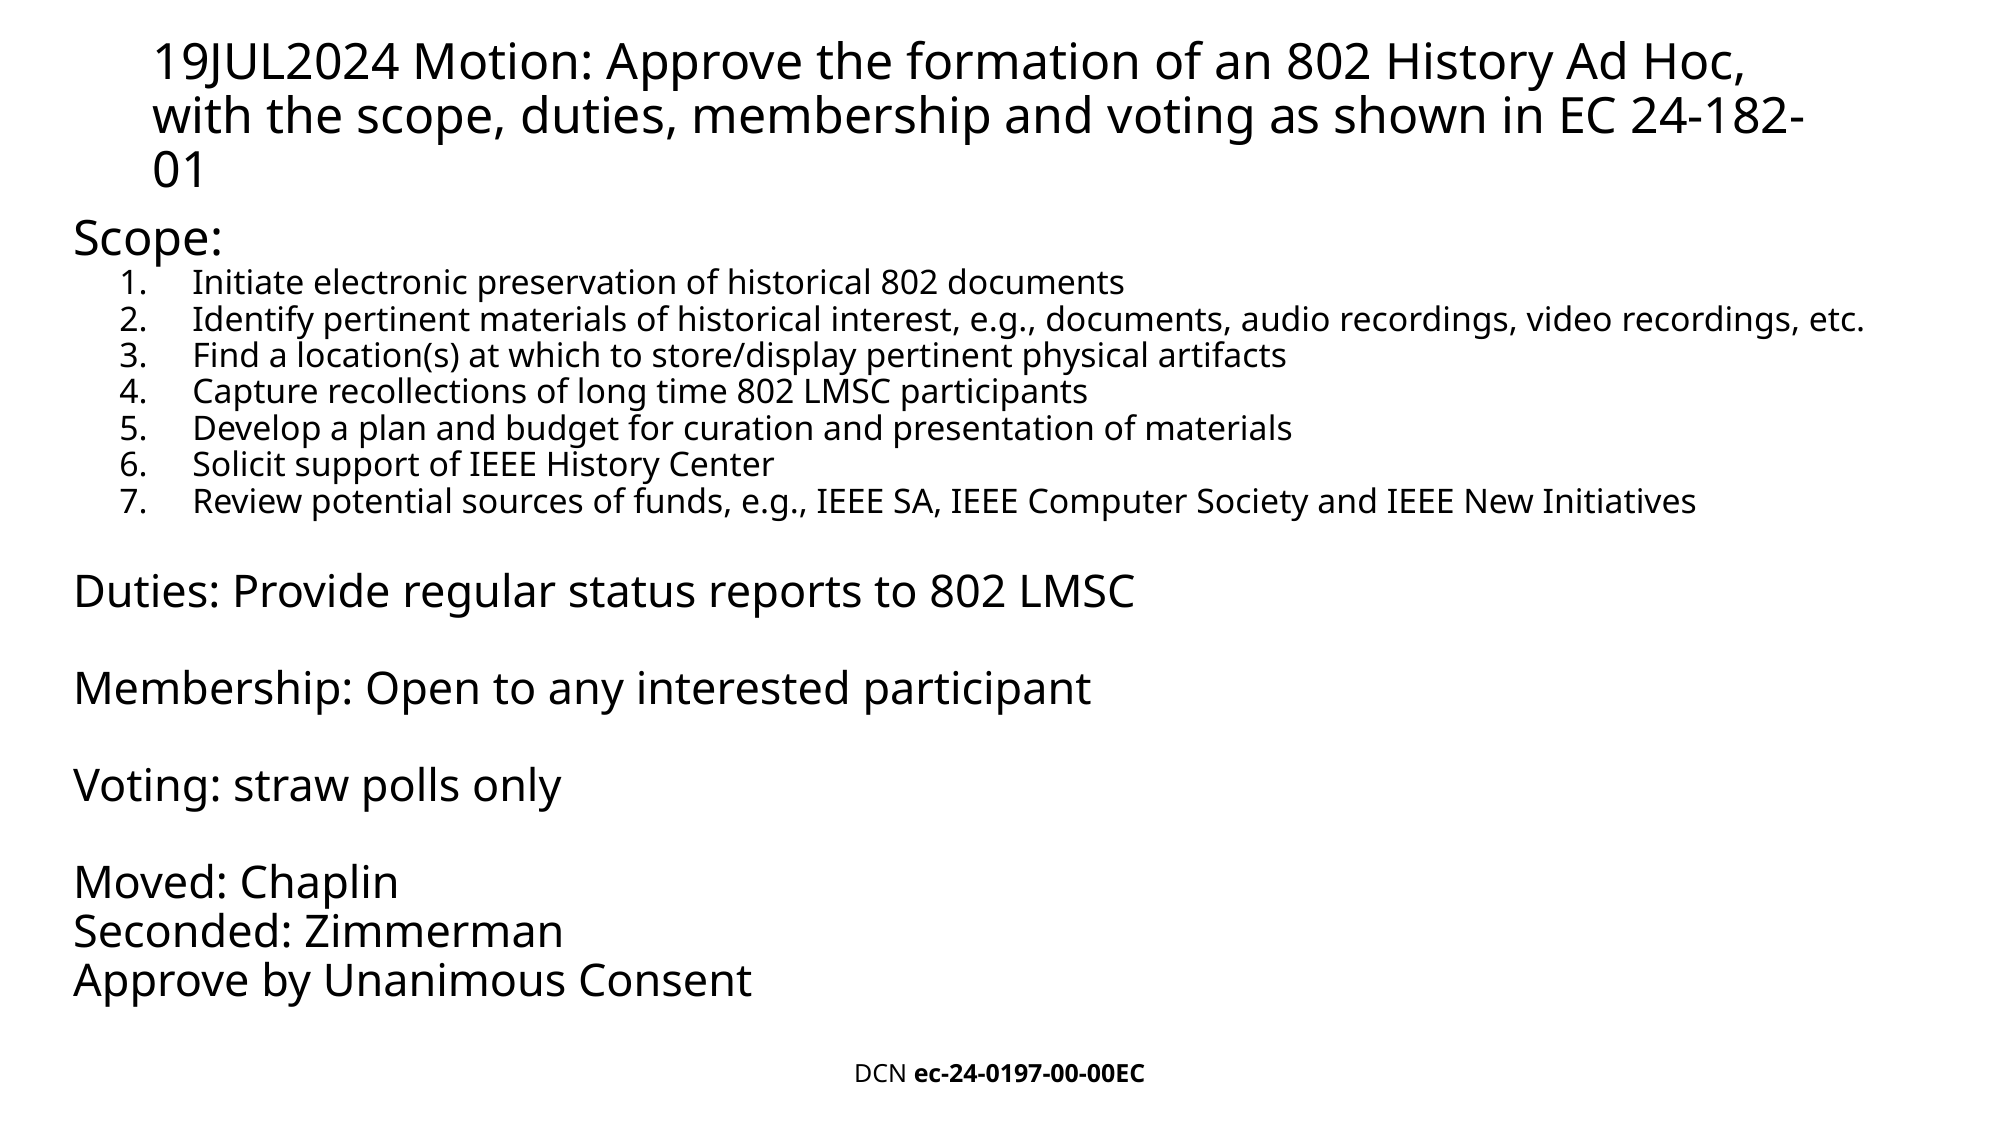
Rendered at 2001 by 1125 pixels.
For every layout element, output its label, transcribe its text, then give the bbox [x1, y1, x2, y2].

footer DCN ec-24-0197-00-00EC [662, 1042, 1338, 1103]
list Scope: Initiate electronic preservation of historical 802 documents Identify pertinent materials of historical interest, e.g., documents, audio recordings, video recordings, etc. Find a location(s) at which to store/display pertinent physical artifacts Capture recollections of long time 802 LMSC participants Develop a plan and budget for curation and presentation of materials Solicit support of IEEE History Center Review potential sources of funds, e.g., IEEE SA, IEEE Computer Society and IEEE New Initiatives Duties: Provide regular status reports to 802 LMSC Membership: Open to any interested participant Voting: straw polls only Moved: Chaplin Seconded: Zimmerman Approve by Unanimous Consent [58, 205, 1919, 1024]
title 19JUL2024 Motion: Approve the formation of an 802 History Ad Hoc, with the scope, duties, membership and voting as shown in EC 24-182-01 [137, 59, 1863, 175]
